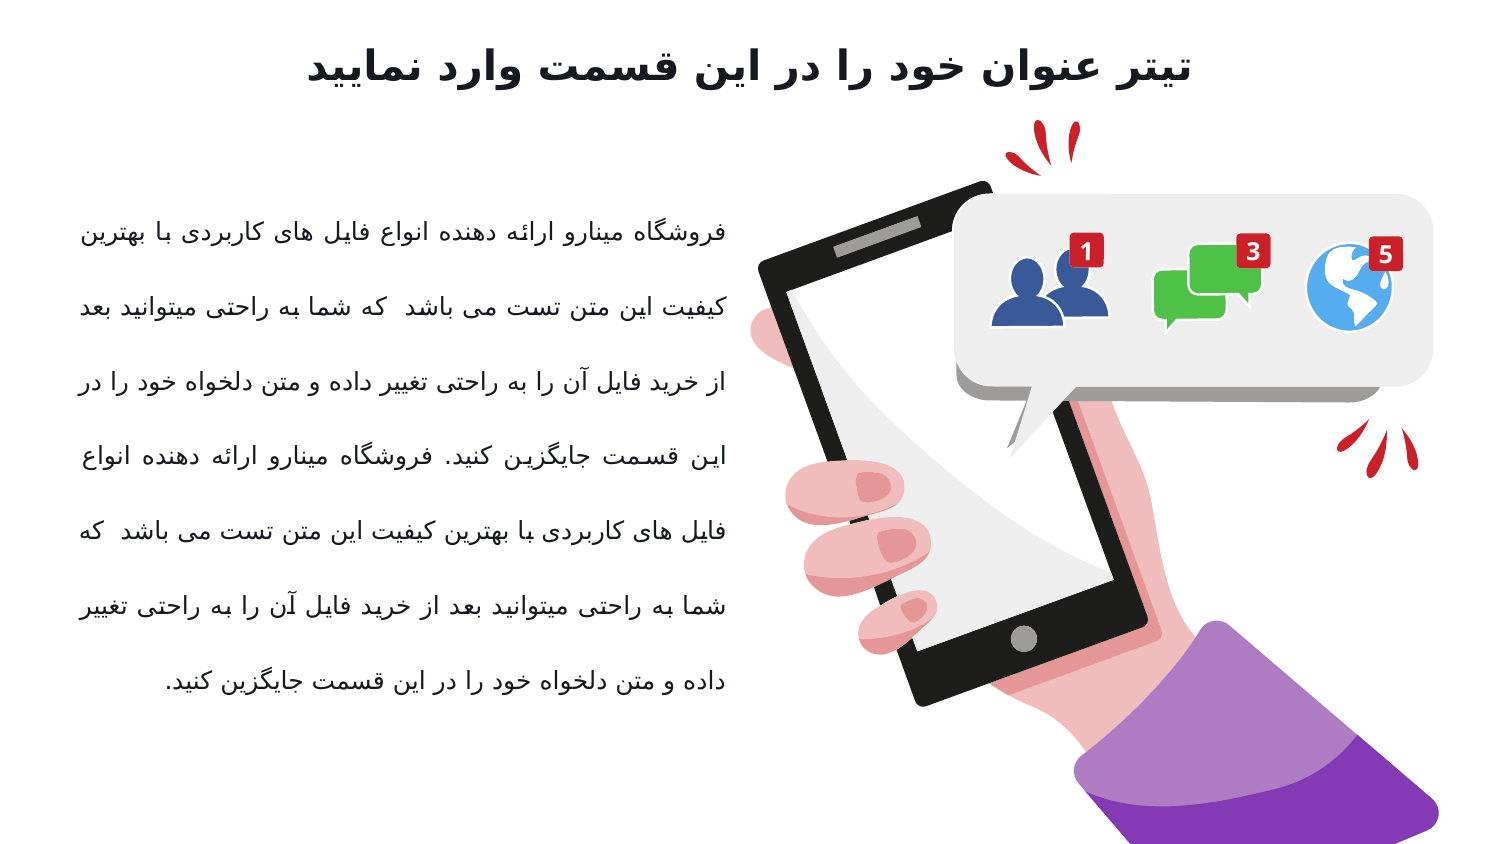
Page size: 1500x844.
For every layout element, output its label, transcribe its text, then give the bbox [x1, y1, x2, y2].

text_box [1340, 420, 1422, 480]
text_box فروشگاه مینارو ارائه دهنده انواع فایل های کاربردی با بهترین کیفیت این متن تست می باشد که شما به راحتی میتوانید بعد از خرید فایل آن را به راحتی تغییر داده و متن دلخواه خود را در این قسمت جایگزین کنید. فروشگاه مینارو ارائه دهنده انواع فایل های کاربردی با بهترین کیفیت این متن تست می باشد که شما به راحتی میتوانید بعد از خرید فایل آن را به راحتی تغییر داده و متن دلخواه خود را در این قسمت جایگزین کنید. [63, 163, 742, 777]
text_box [1020, 108, 1077, 186]
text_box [749, 180, 1444, 844]
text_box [951, 189, 1435, 463]
text_box تیتر عنوان خود را در این قسمت وارد نمایید [0, 6, 1500, 96]
